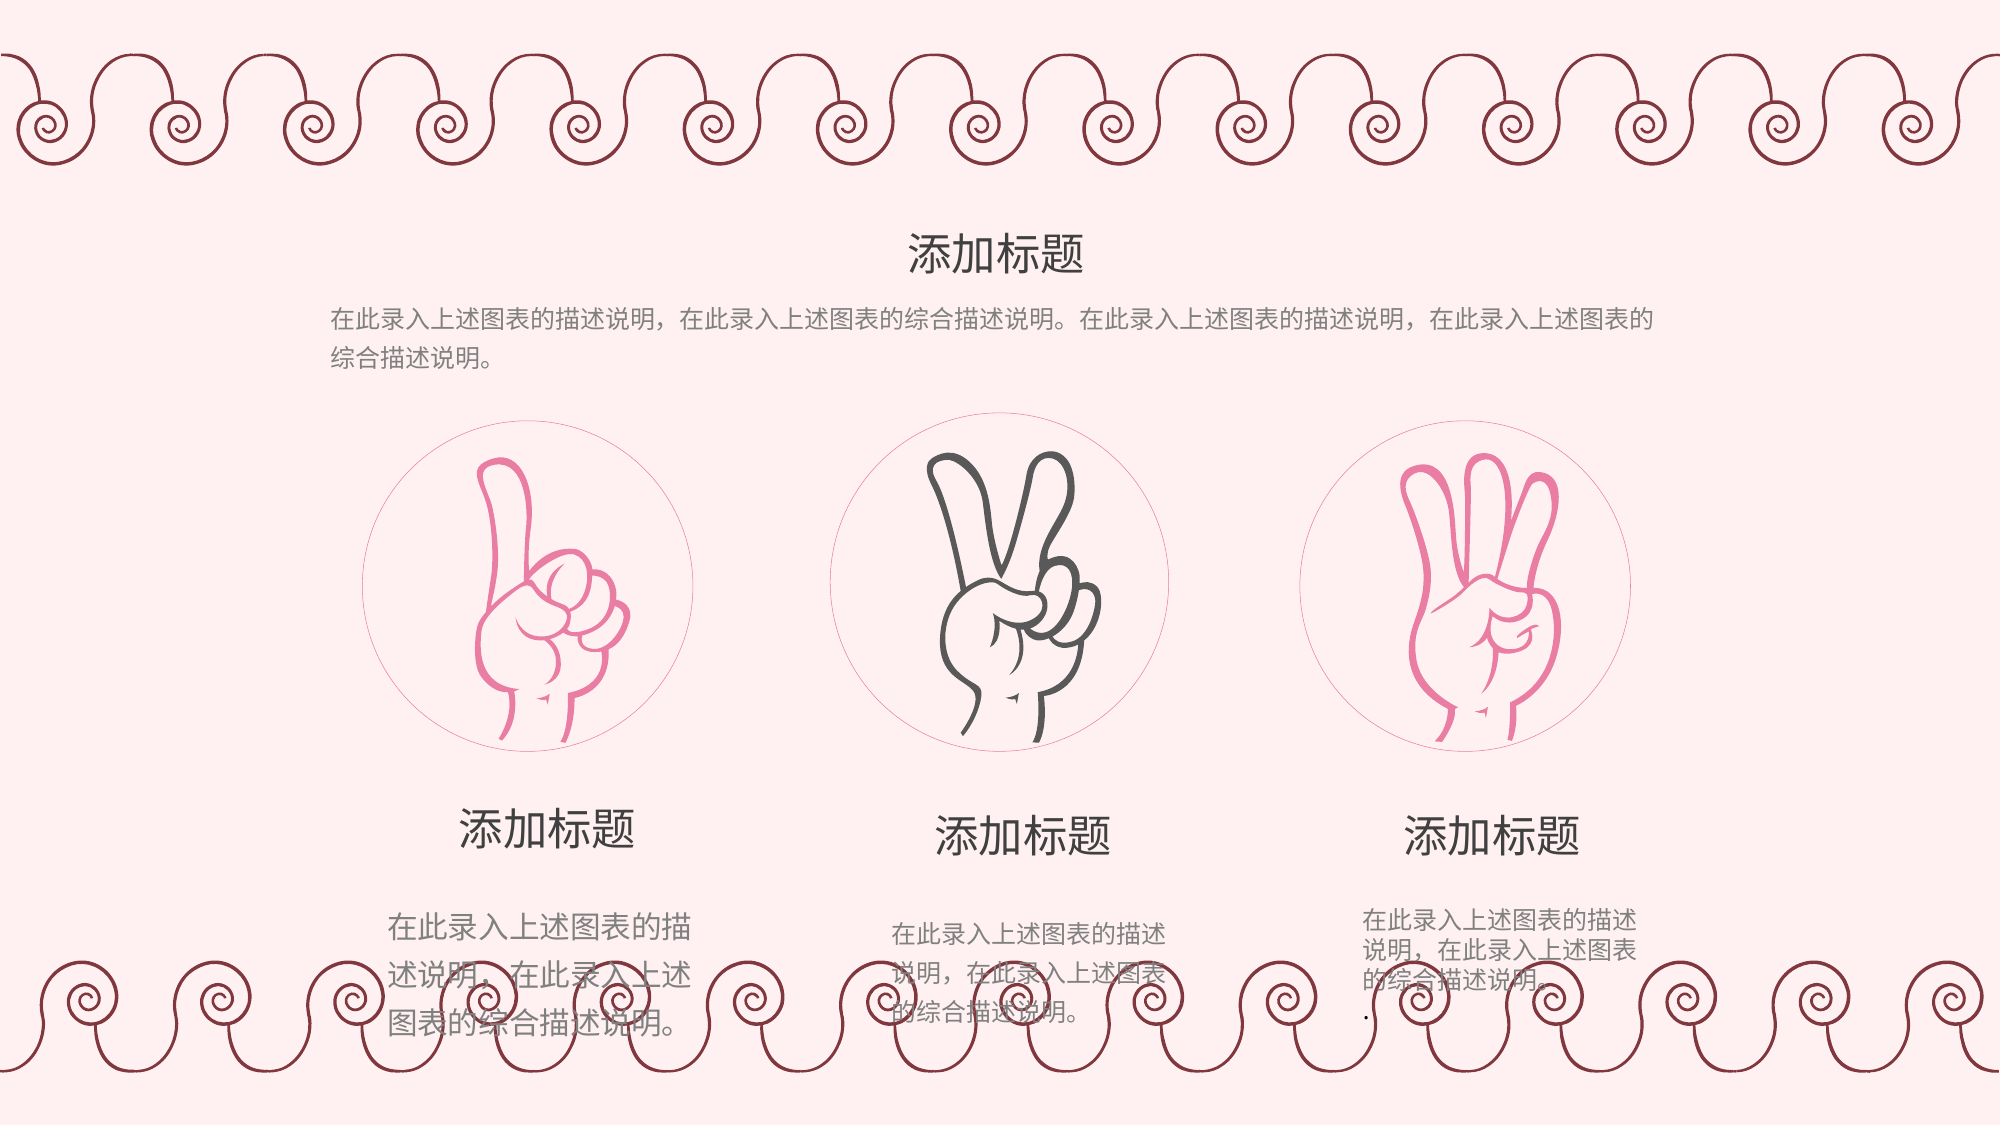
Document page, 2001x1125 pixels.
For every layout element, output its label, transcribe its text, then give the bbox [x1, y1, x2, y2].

text_box [634, 458, 694, 714]
text_box [1407, 742, 1524, 753]
text_box [1567, 454, 1632, 718]
text_box [943, 743, 1056, 753]
text_box [829, 420, 1101, 735]
text_box 在此录入上述图表的描述说明，在此录入上述图表的综合描述说明。在此录入上述图表的描述说明，在此录入上述图表的综合描述说明。 [315, 287, 1693, 420]
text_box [1391, 452, 1567, 742]
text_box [464, 449, 634, 743]
text_box [1105, 448, 1170, 716]
text_box 添加标题 [893, 800, 1154, 869]
text_box [1298, 420, 1564, 735]
text_box 在此录入上述图表的描述说明，在此录入上述图表的综合描述说明。 [876, 901, 1189, 1034]
text_box 添加标题 [866, 217, 1127, 287]
text_box 添加标题 [1362, 800, 1623, 869]
text_box 在此录入上述图表的描述说明，在此录入上述图表的综合描述说明。 [372, 890, 718, 1048]
text_box 在此录入上述图表的描述说明，在此录入上述图表的综合描述说明。 . [1347, 897, 1662, 1032]
text_box [472, 743, 583, 753]
text_box 添加标题 [417, 793, 678, 862]
text_box [361, 420, 622, 740]
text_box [923, 445, 1105, 743]
